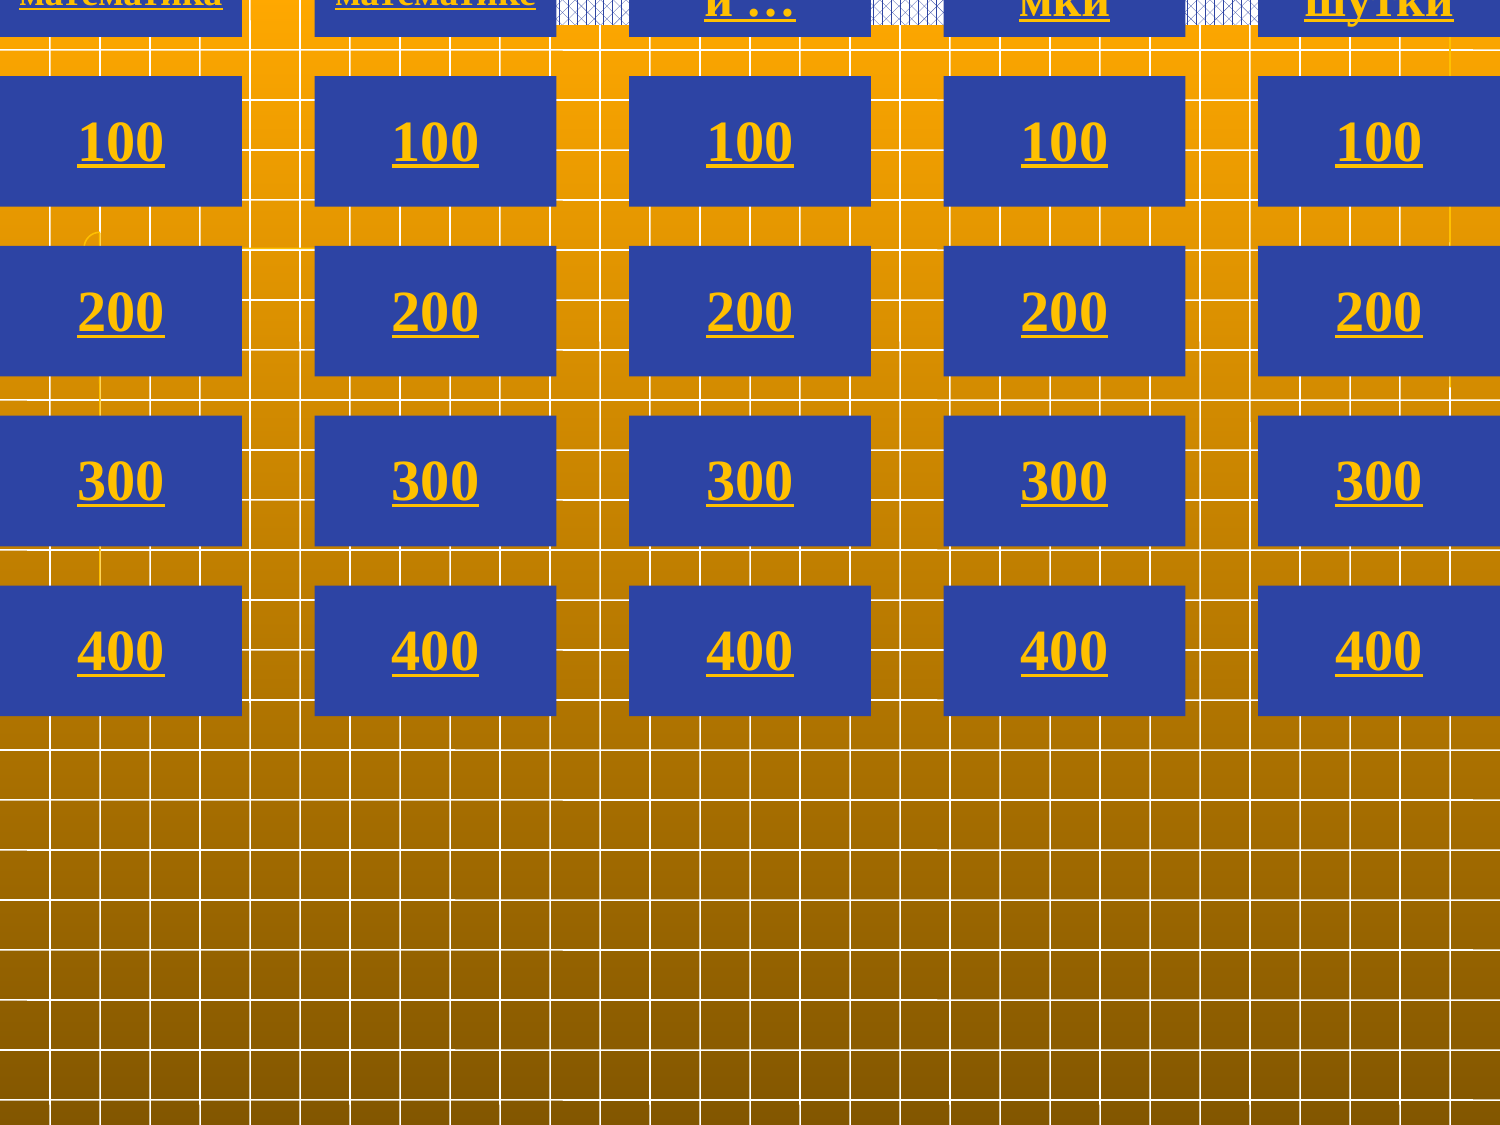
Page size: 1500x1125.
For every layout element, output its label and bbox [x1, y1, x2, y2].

text_box [0, 0, 1500, 1125]
